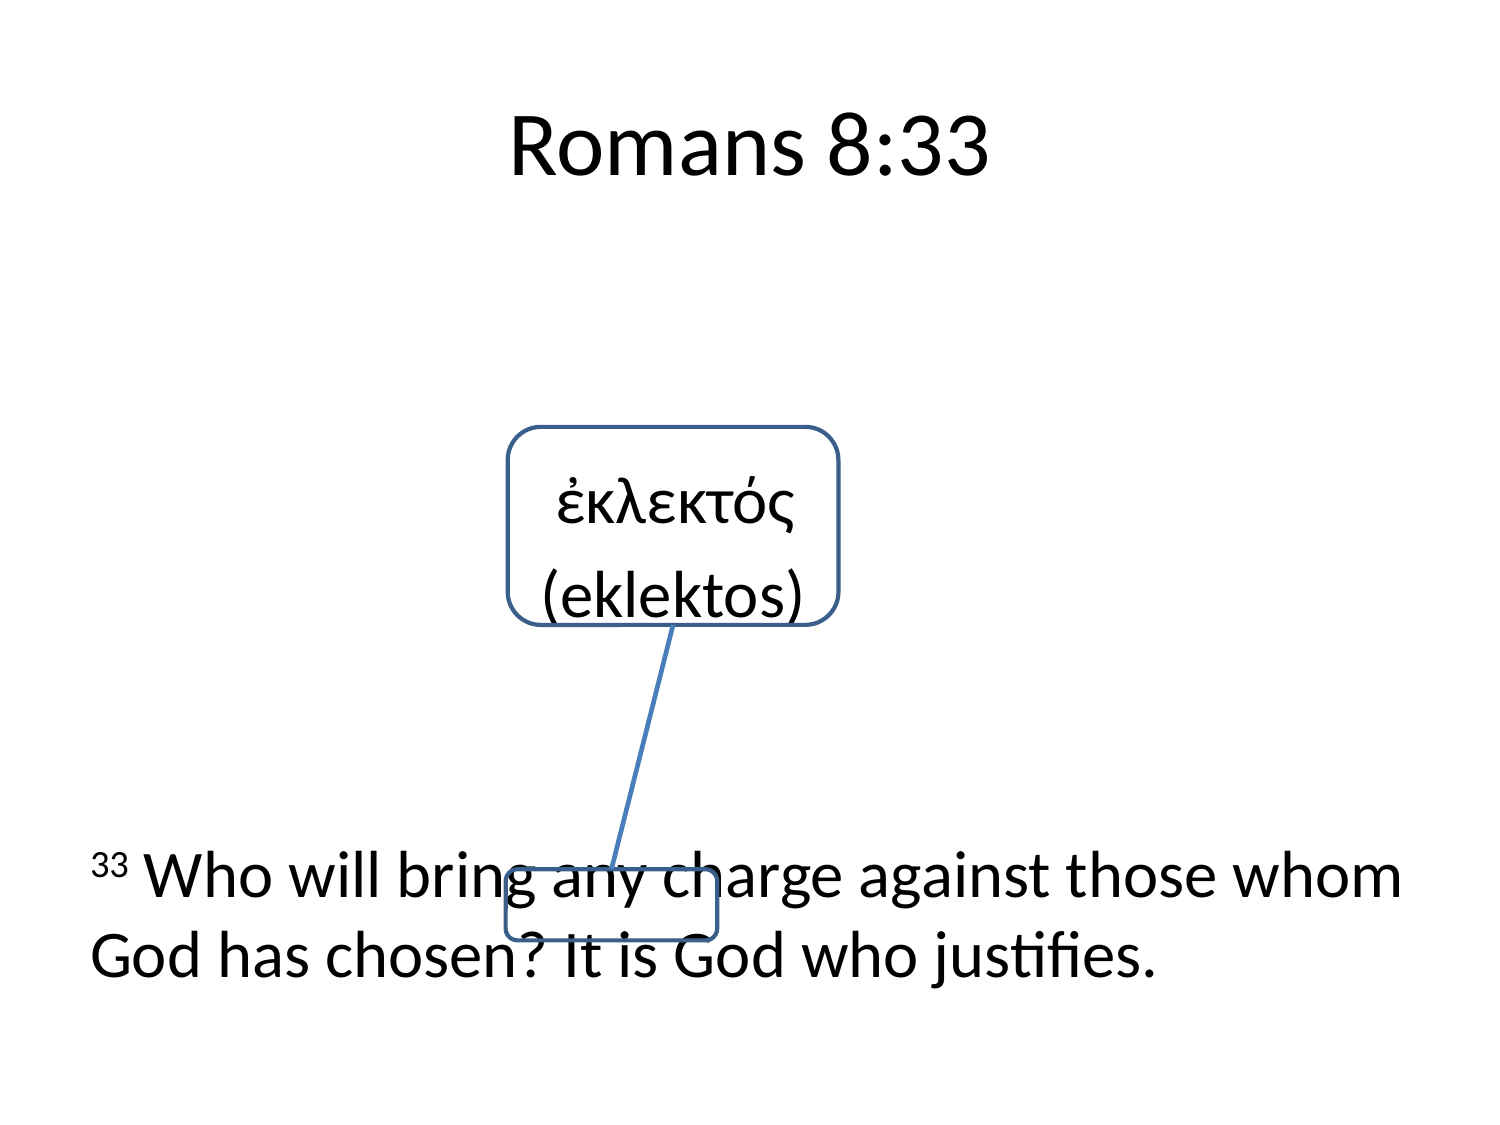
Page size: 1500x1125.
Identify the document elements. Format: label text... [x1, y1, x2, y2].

title Romans 8:33 [75, 45, 1425, 233]
list ἐκλεκτός (eklektos) 33 Who will bring any charge against those whom God has chosen? It is God who justifies. [75, 262, 1425, 1005]
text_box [611, 624, 674, 870]
text_box [503, 867, 720, 943]
text_box [505, 424, 841, 628]
